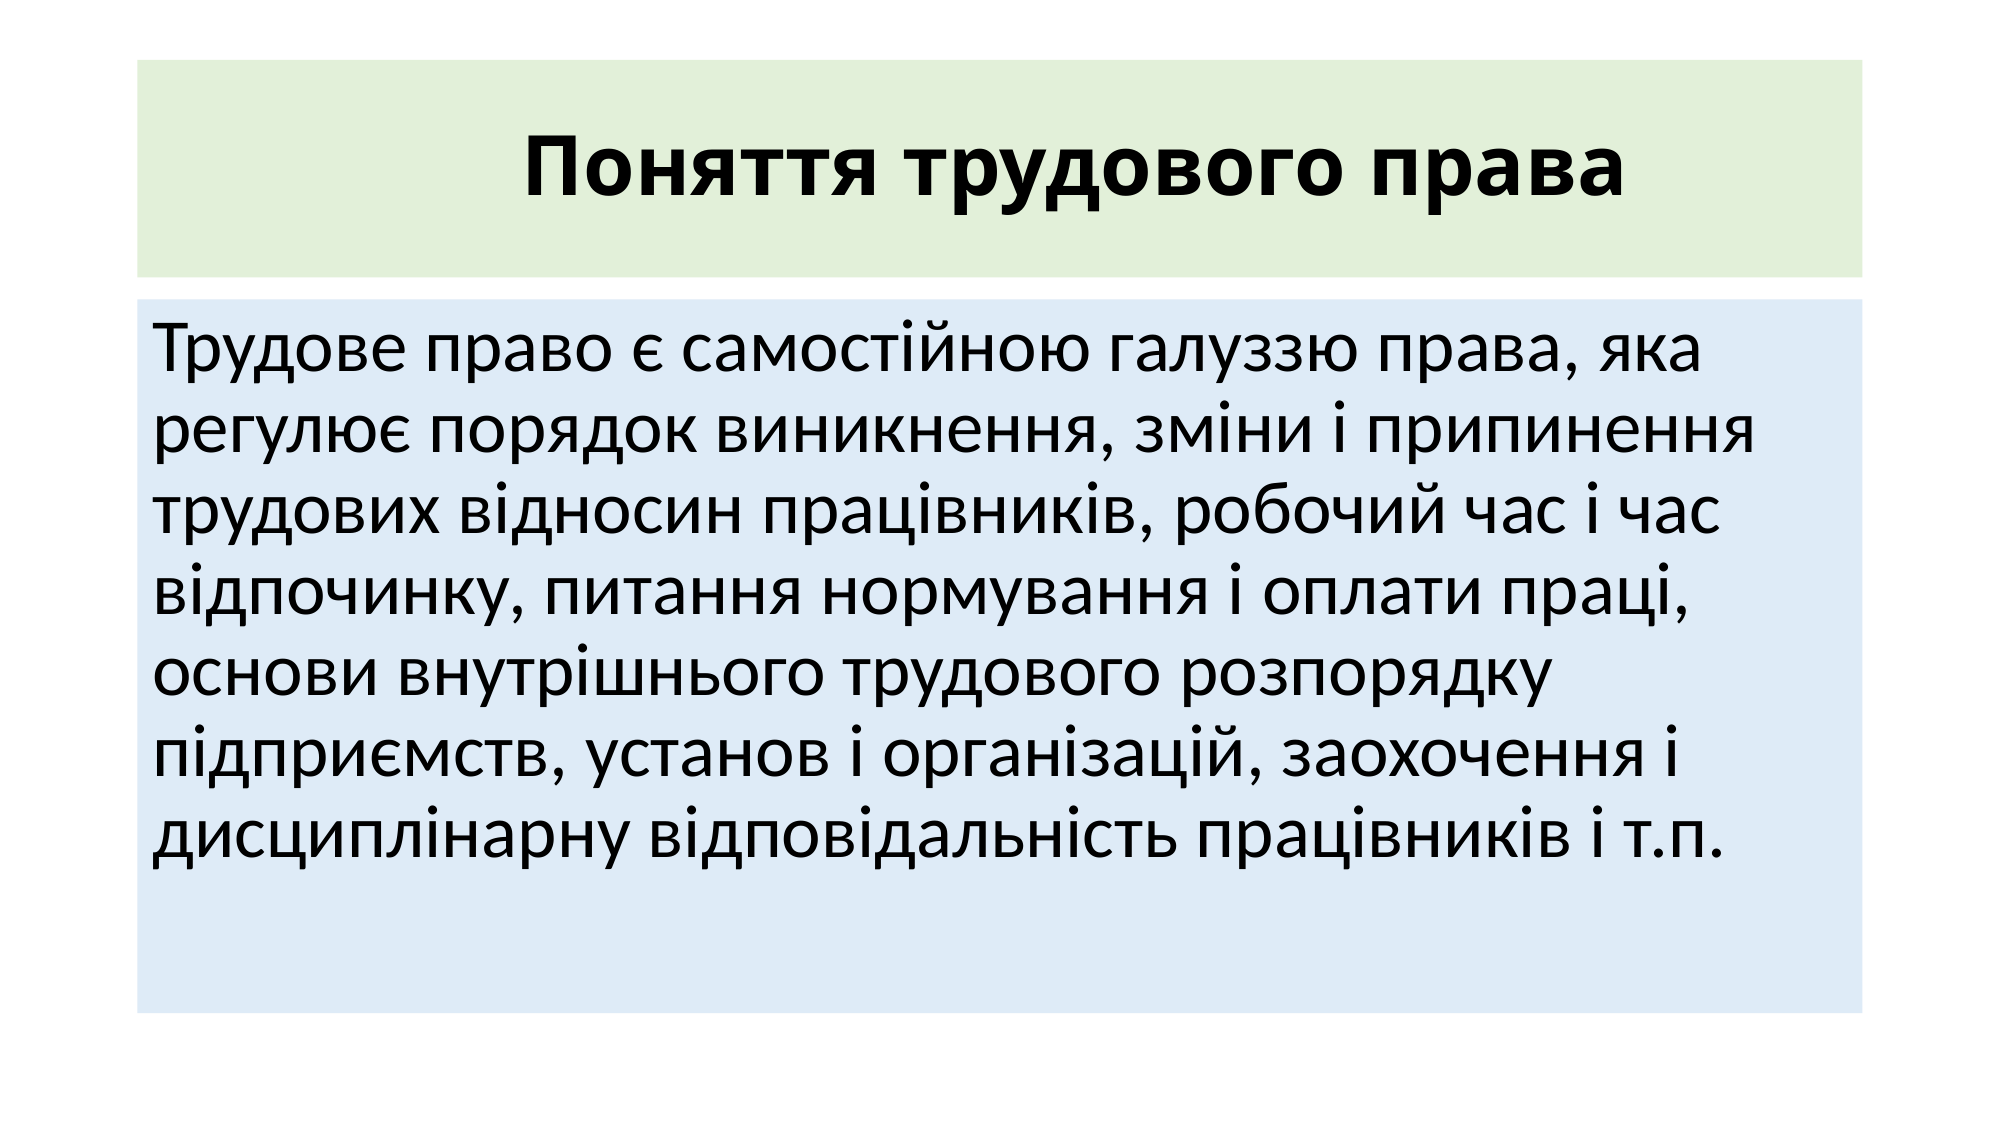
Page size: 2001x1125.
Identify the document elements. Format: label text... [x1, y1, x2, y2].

title Поняття трудового права [137, 59, 1863, 278]
list Трудове право є самостійною галуззю права, яка регулює порядок виникнення, зміни і припинення трудових відносин працівників, робочий час і час відпочинку, питання нормування і оплати праці, основи внутрішнього трудового розпорядку підприємств, установ і організацій, заохочення і дисциплінарну відповідальність працівників і т.п. [137, 299, 1863, 1014]
